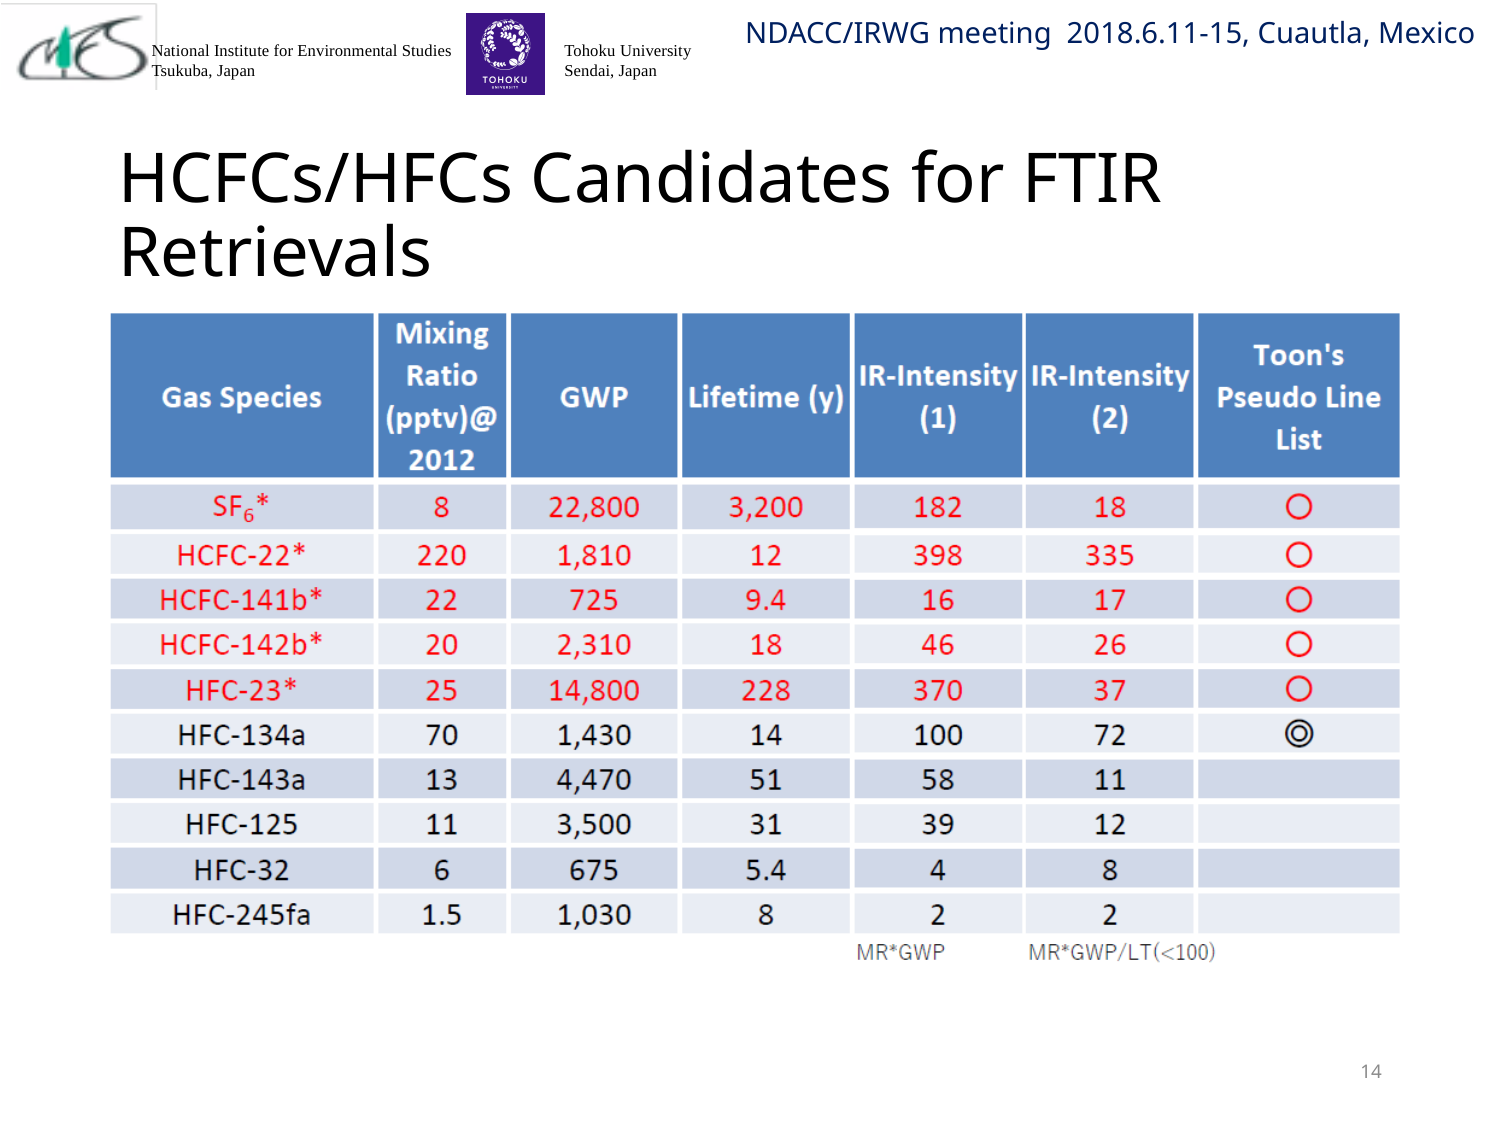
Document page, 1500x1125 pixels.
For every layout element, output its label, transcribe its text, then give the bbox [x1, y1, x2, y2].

title HCFCs/HFCs Candidates for FTIR Retrievals [103, 125, 1397, 305]
picture [1, 2, 160, 90]
picture [100, 305, 1418, 976]
picture [466, 13, 545, 95]
slide_number 14 [1059, 1042, 1397, 1103]
